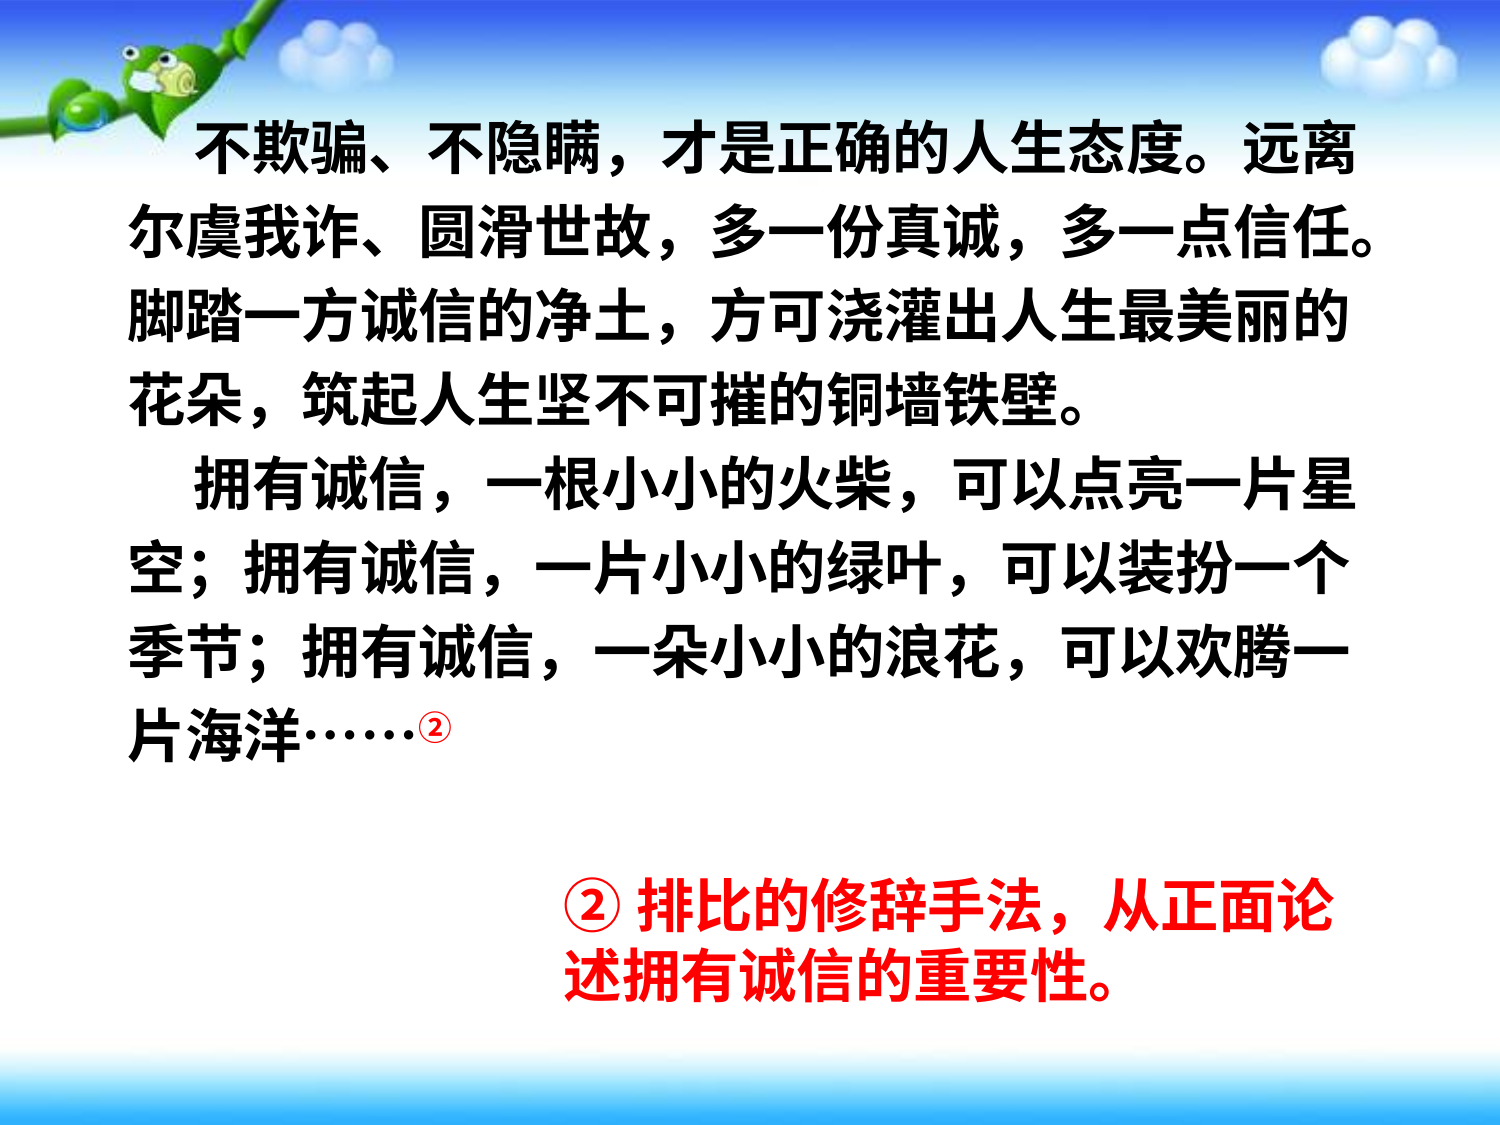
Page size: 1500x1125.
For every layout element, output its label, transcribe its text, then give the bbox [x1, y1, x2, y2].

text_box 不欺骗、不隐瞒，才是正确的人生态度。远离尔虞我诈、圆滑世故，多一份真诚，多一点信任。脚踏一方诚信的净土，方可浇灌出人生最美丽的花朵，筑起人生坚不可摧的铜墙铁壁。 拥有诚信，一根小小的火柴，可以点亮一片星空；拥有诚信，一片小小的绿叶，可以装扮一个季节；拥有诚信，一朵小小的浪花，可以欢腾一片海洋……② [112, 89, 1415, 777]
picture [0, 0, 1500, 1125]
text_box ②排比的修辞手法，从正面论述拥有诚信的重要性。 [549, 861, 1376, 1017]
